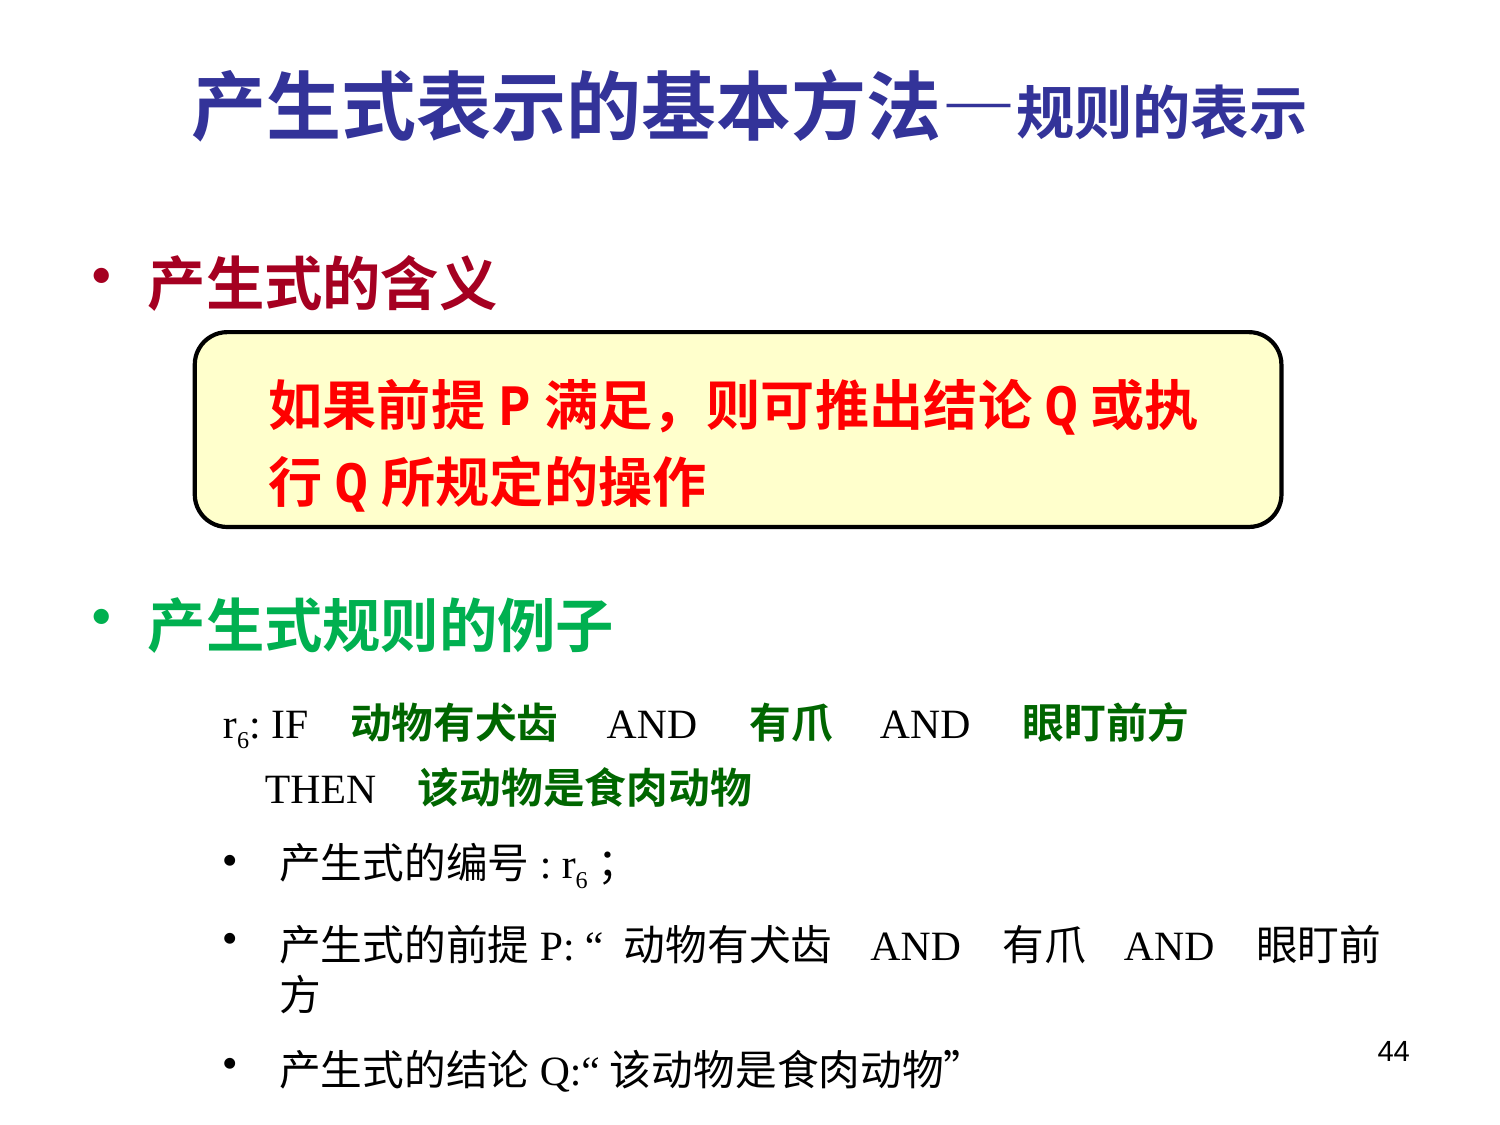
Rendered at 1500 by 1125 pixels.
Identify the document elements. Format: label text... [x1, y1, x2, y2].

text_box 如果前提P满足，则可推出结论Q或执行Q所规定的操作 [253, 350, 1238, 521]
slide_number 44 [1074, 1024, 1425, 1103]
title 产生式表示的基本方法—规则的表示 [48, 29, 1450, 179]
list 产生式的含义 产生式规则的例子 r6: IF 动物有犬齿 AND 有爪 AND 眼盯前方 THEN 该动物是食肉动物 产生式的编号: r6； 产生式的前提P: “ 动物有犬齿 AND 有爪 AND 眼盯前方 产生式的结论Q:“该动物是食肉动物” [76, 225, 1427, 969]
text_box [192, 330, 1284, 530]
